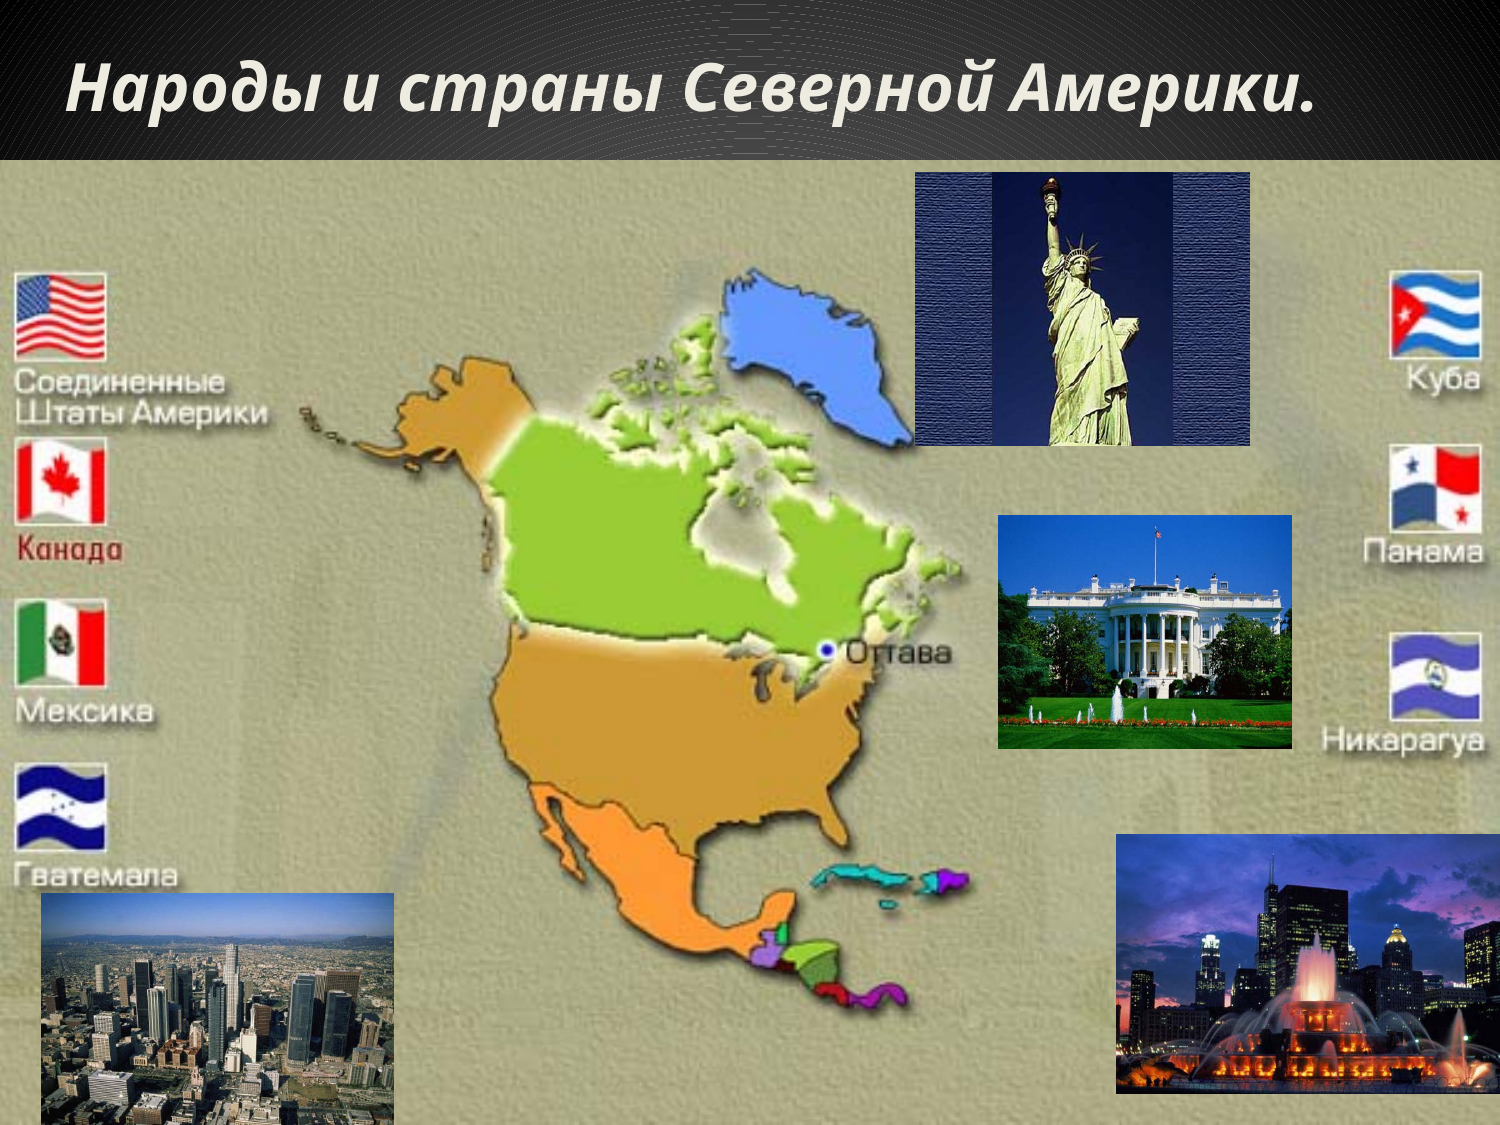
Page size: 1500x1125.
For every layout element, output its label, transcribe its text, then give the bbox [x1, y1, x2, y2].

picture [0, 160, 1500, 1125]
text_box Народы и страны Северной Америки. [49, 37, 1451, 138]
